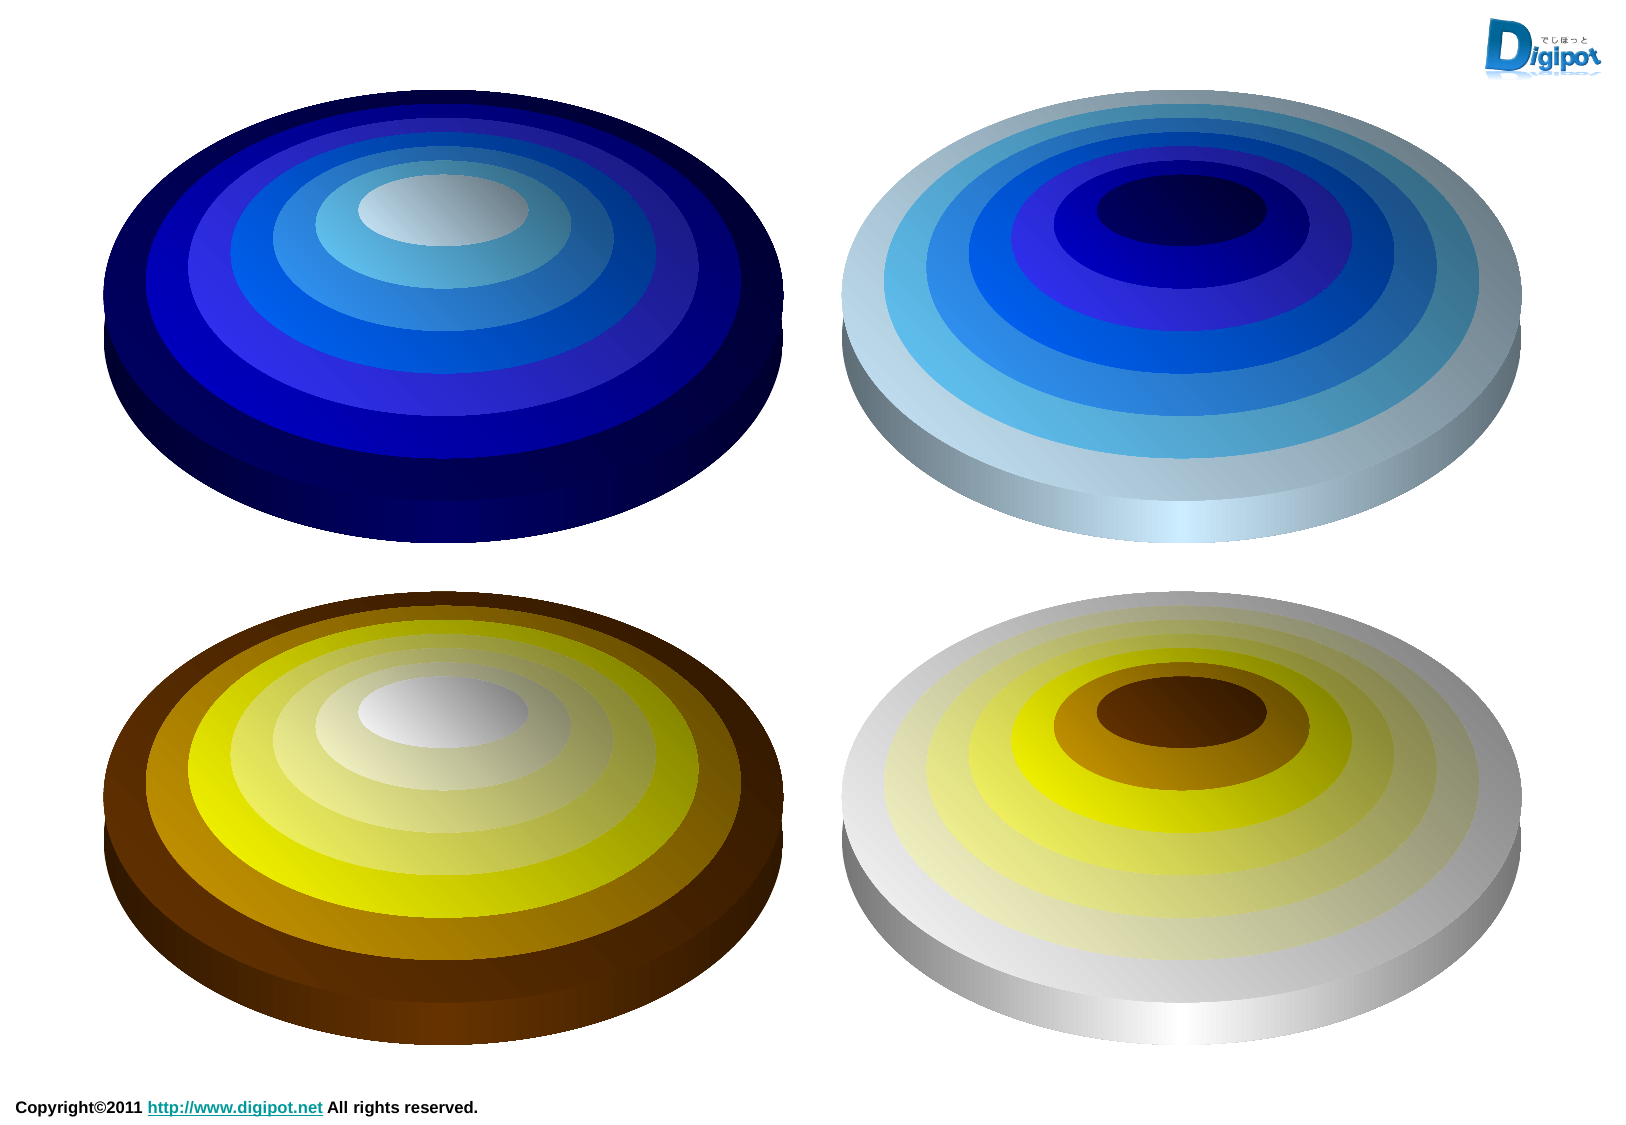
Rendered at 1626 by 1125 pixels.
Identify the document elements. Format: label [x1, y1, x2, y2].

text_box [103, 591, 784, 1045]
text_box [103, 90, 784, 543]
text_box [841, 591, 1522, 1045]
picture [1485, 18, 1602, 82]
text_box [841, 90, 1522, 543]
